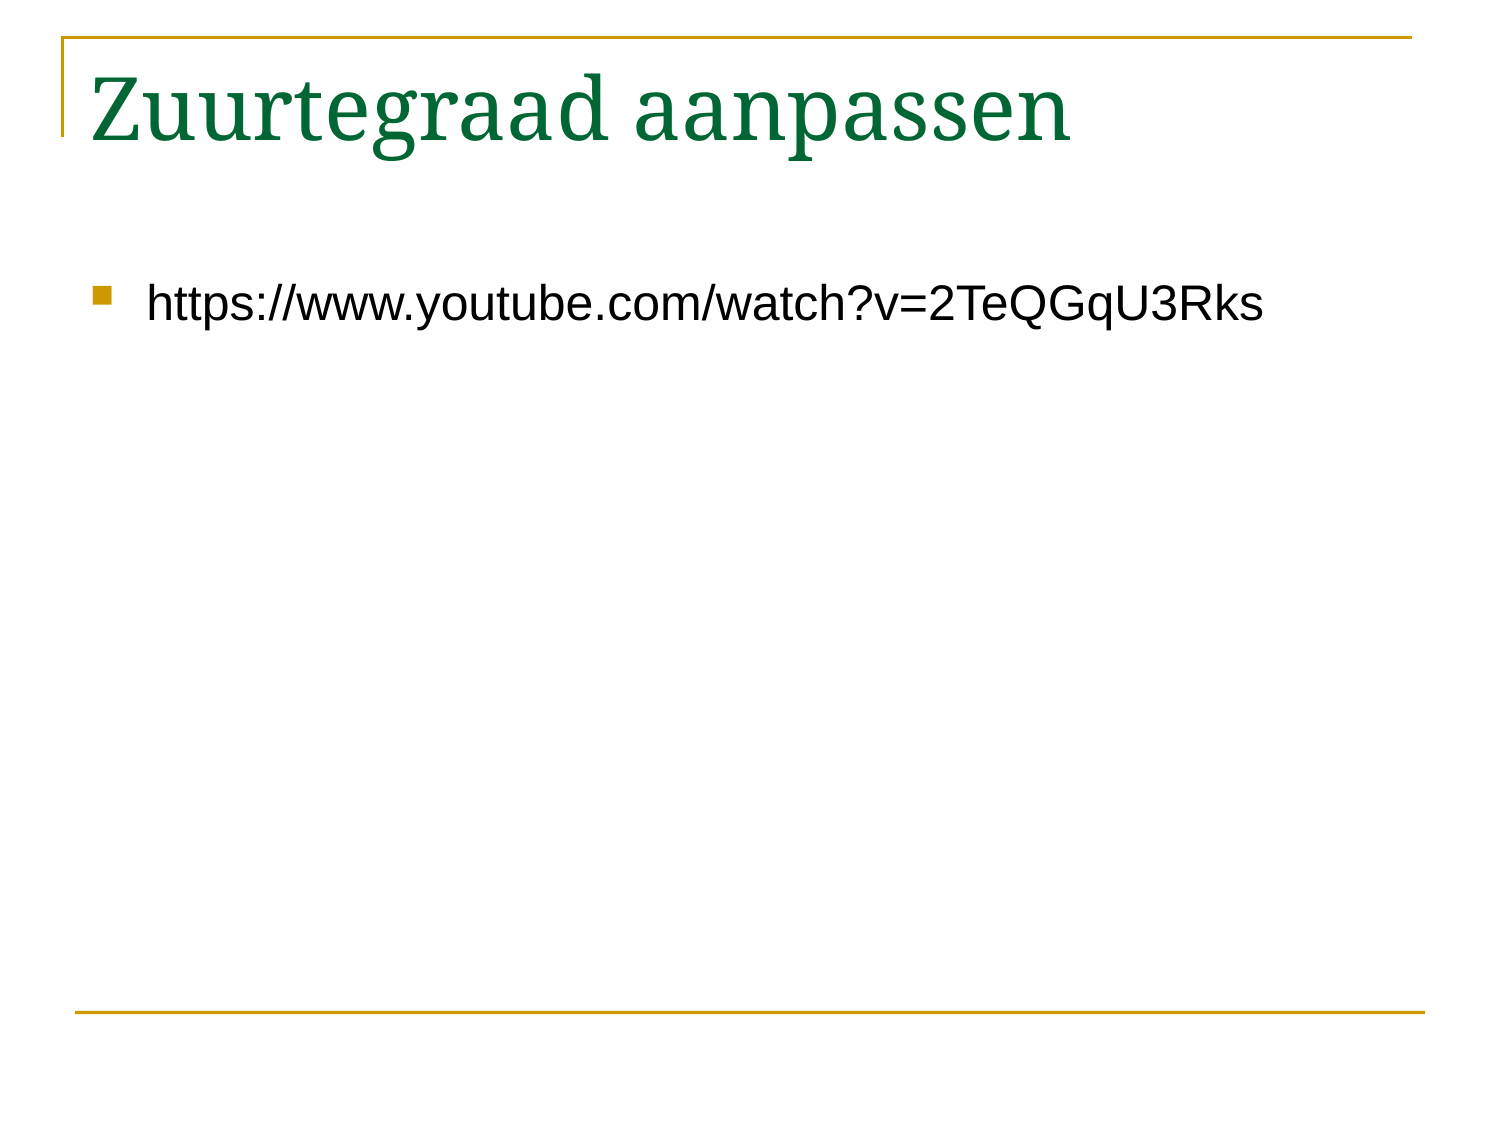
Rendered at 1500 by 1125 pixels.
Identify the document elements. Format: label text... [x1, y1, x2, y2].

list https://www.youtube.com/watch?v=2TeQGqU3Rks [75, 262, 1425, 1006]
title Zuurtegraad aanpassen [75, 45, 1425, 233]
